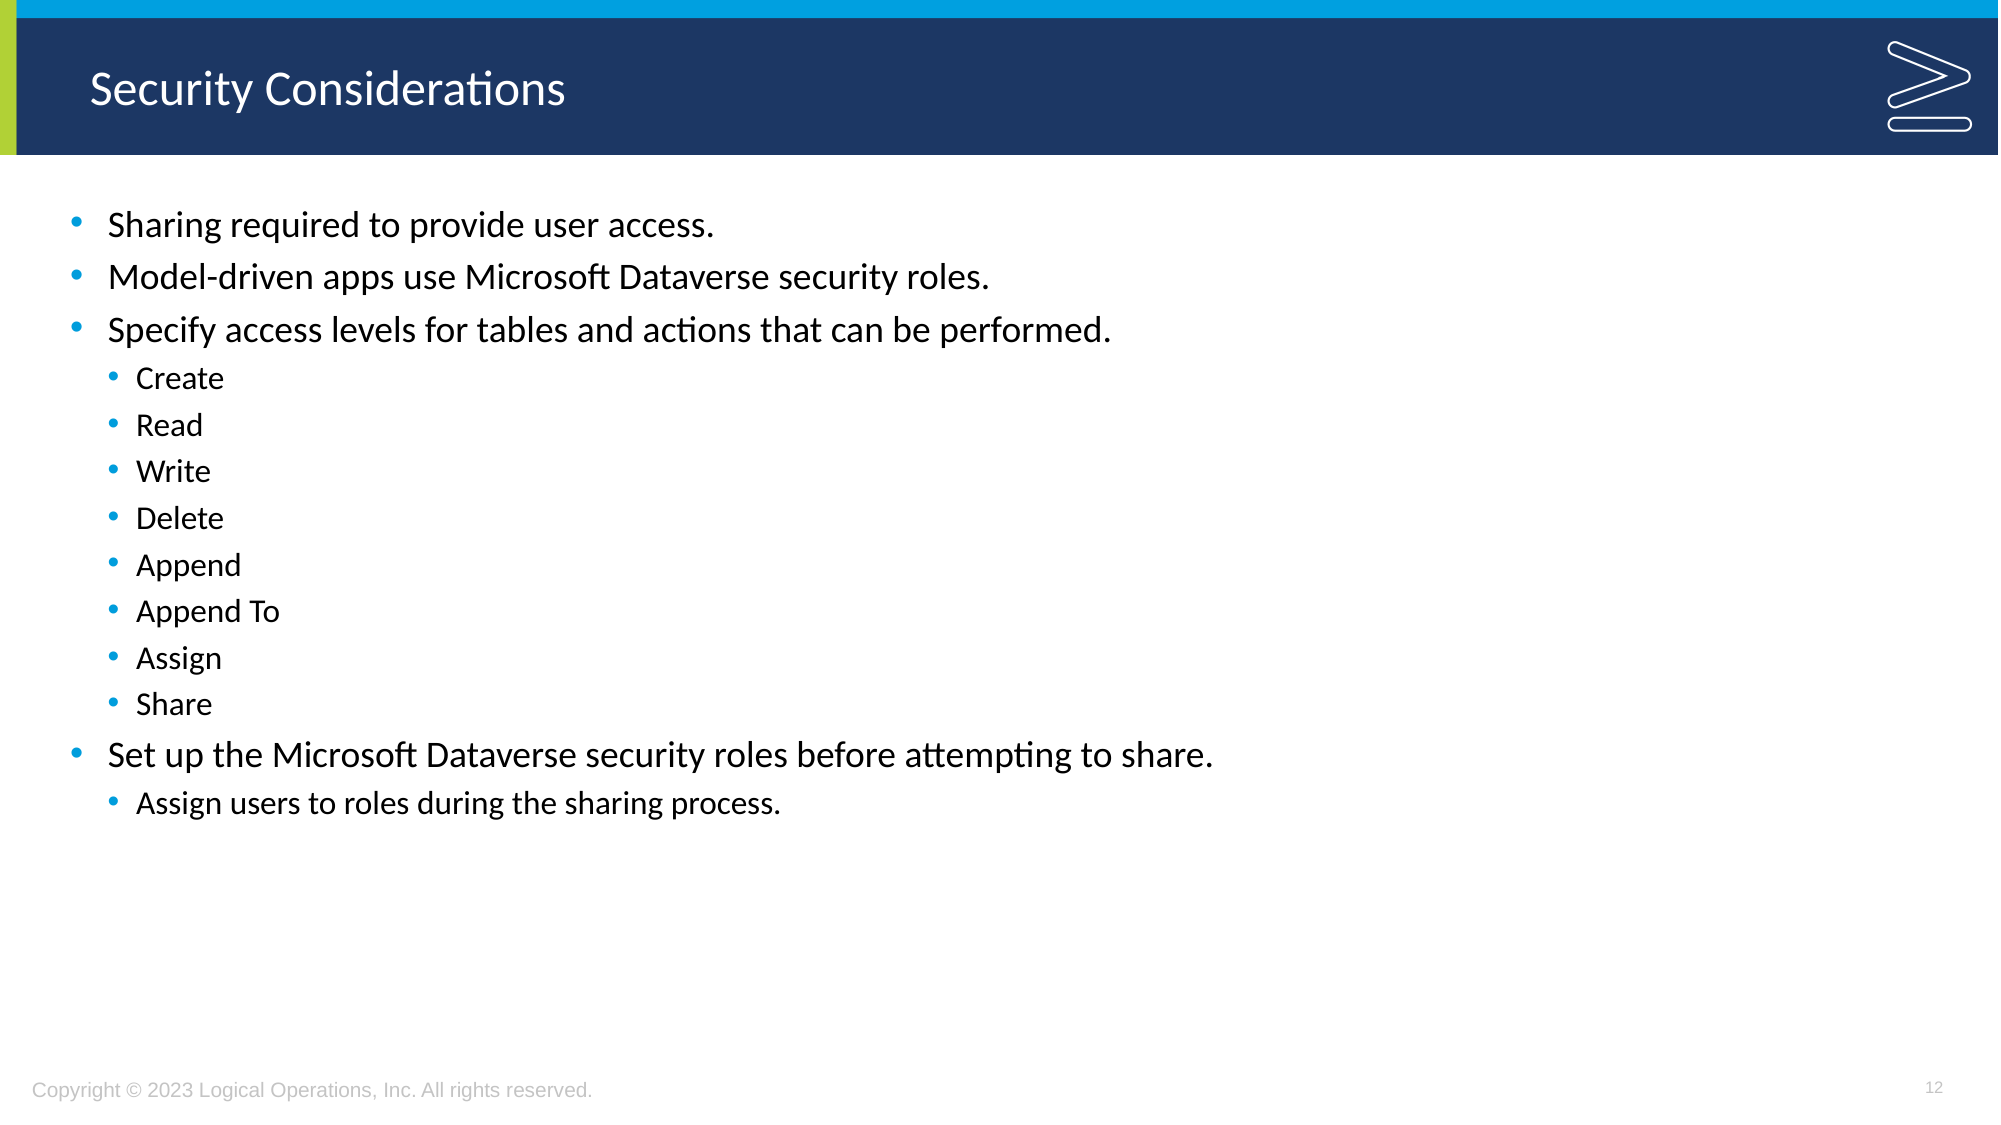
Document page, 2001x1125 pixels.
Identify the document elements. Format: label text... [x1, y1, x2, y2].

picture [0, 0, 74, 155]
title Security Considerations [74, 16, 1850, 155]
list Sharing required to provide user access. Model-driven apps use Microsoft Dataverse security roles. Specify access levels for tables and actions that can be performed. Create Read Write Delete Append Append To Assign Share Set up the Microsoft Dataverse security roles before attempting to share. Assign users to roles during the sharing process. [55, 192, 1968, 1037]
picture [1850, 19, 1998, 155]
slide_number 12 [1491, 1057, 1959, 1118]
